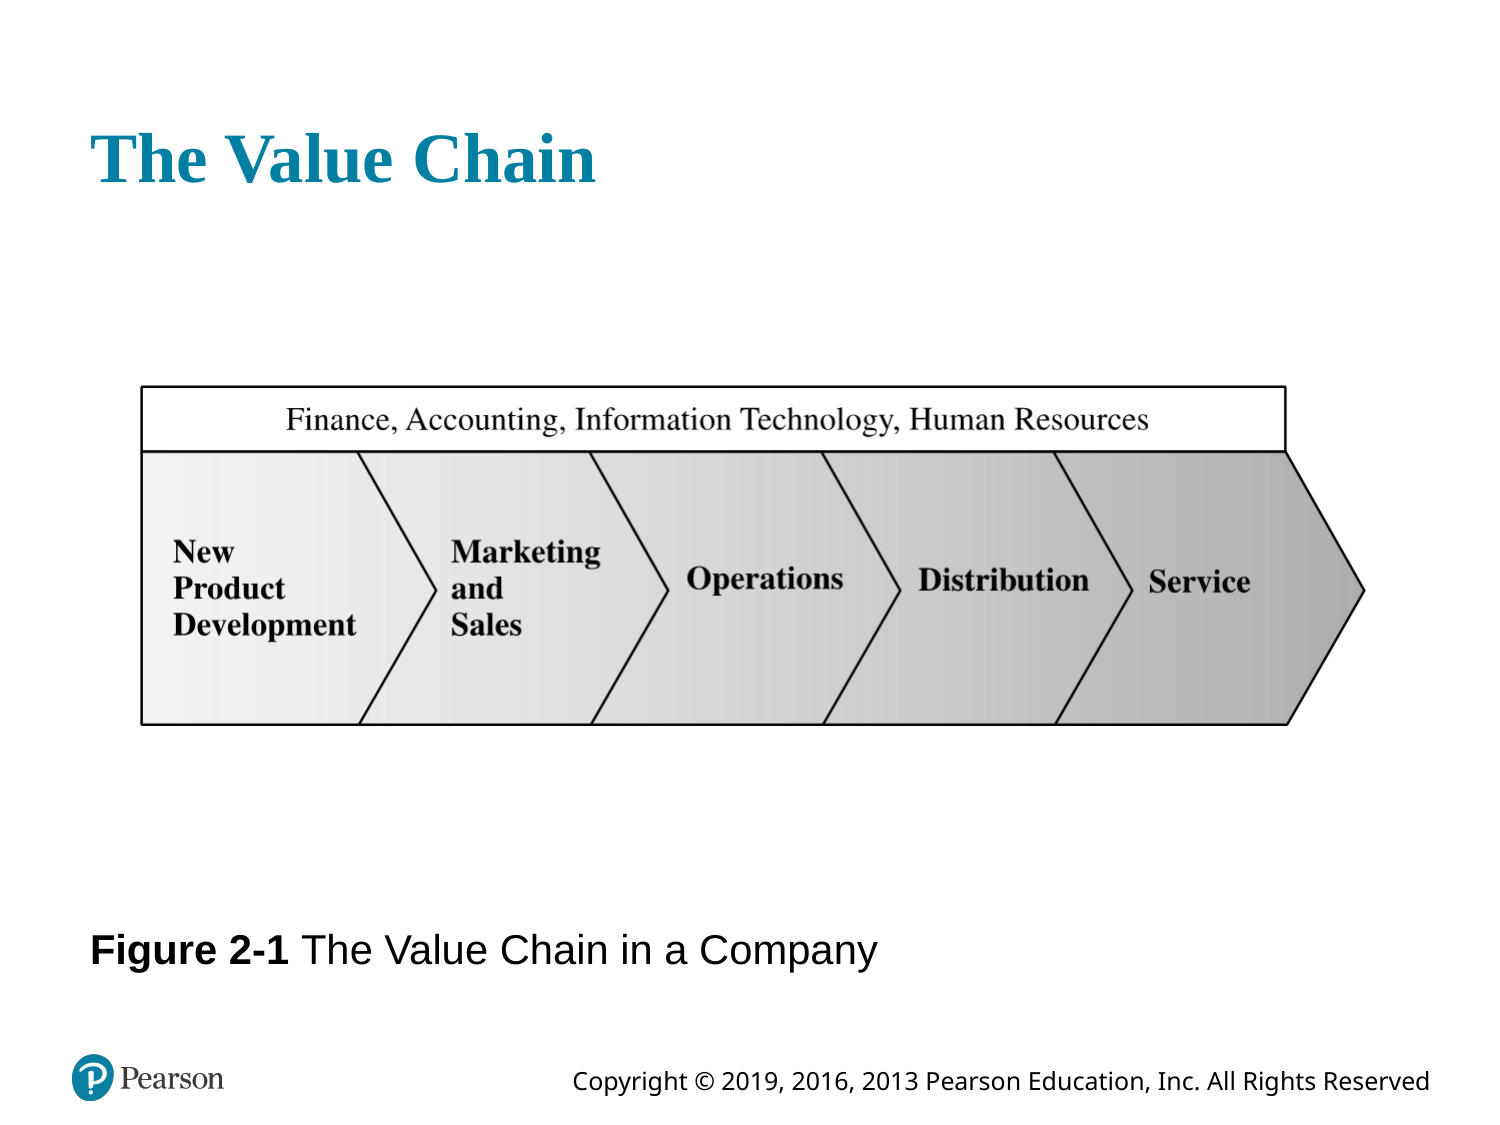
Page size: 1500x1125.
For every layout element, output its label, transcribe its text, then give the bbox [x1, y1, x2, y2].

picture [130, 372, 1370, 734]
picture [72, 1054, 88, 1070]
title The Value Chain [75, 0, 1425, 213]
picture [98, 1054, 224, 1101]
picture [80, 1063, 106, 1088]
list Figure 2-1 The Value Chain in a Company [75, 912, 1425, 988]
picture [72, 1087, 83, 1101]
